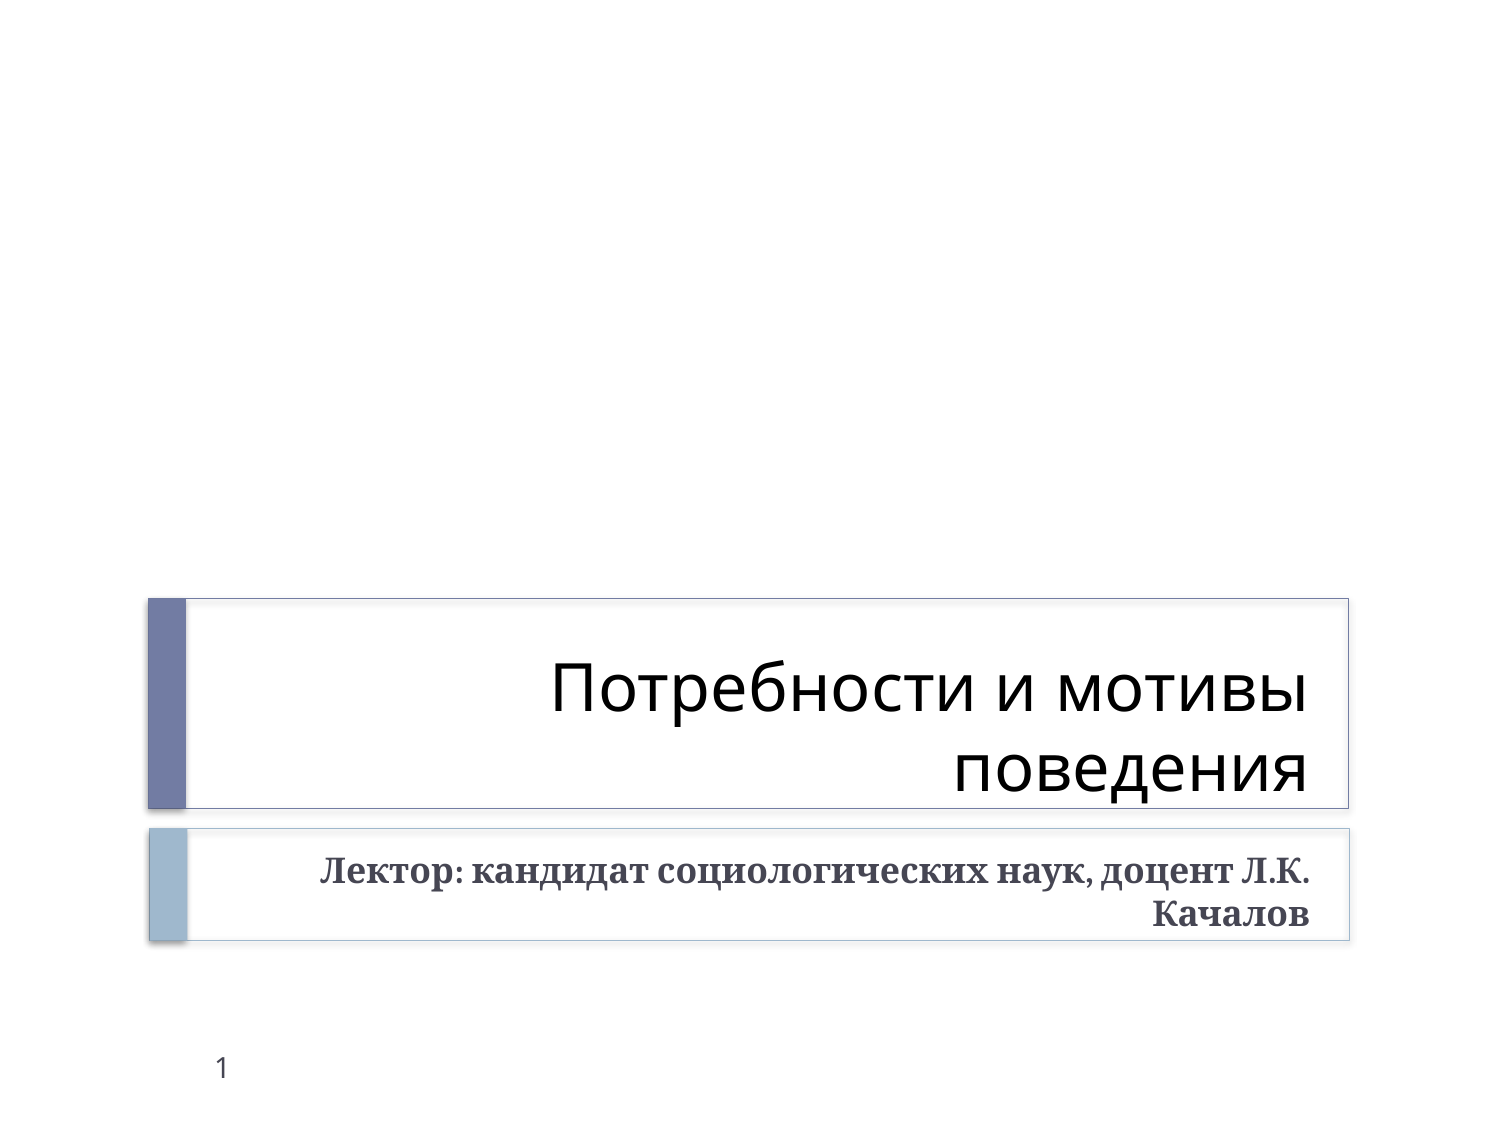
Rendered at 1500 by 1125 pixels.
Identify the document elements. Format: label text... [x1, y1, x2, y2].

slide_number 1 [199, 1042, 400, 1103]
subtitle Лектор: кандидат социологических наук, доцент Л.К. Качалов [200, 840, 1325, 929]
title Потребности и мотивы поведения [200, 637, 1325, 800]
